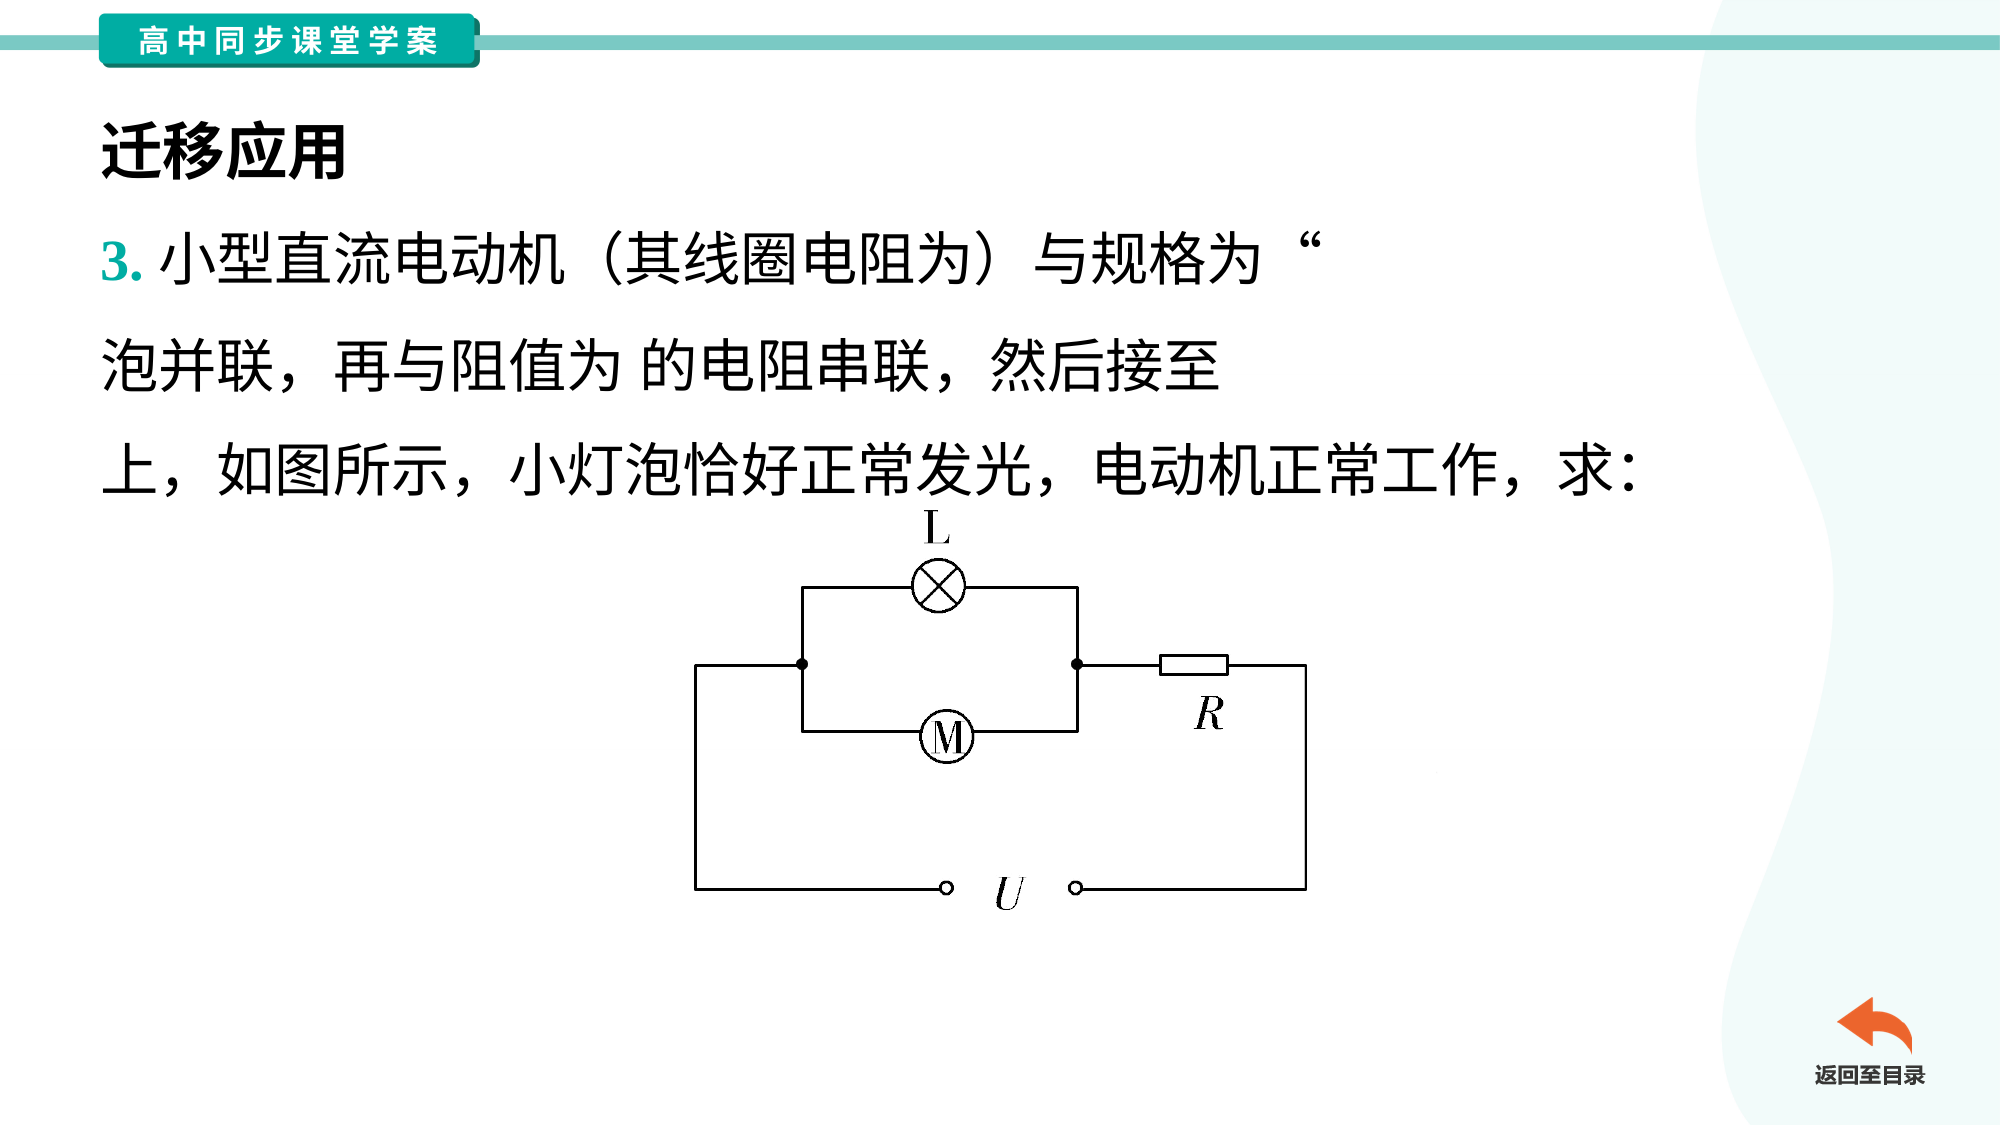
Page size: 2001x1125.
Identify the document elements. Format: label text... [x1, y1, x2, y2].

picture [0, 0, 2000, 1125]
text_box 迁移应用 [100, 76, 1899, 248]
